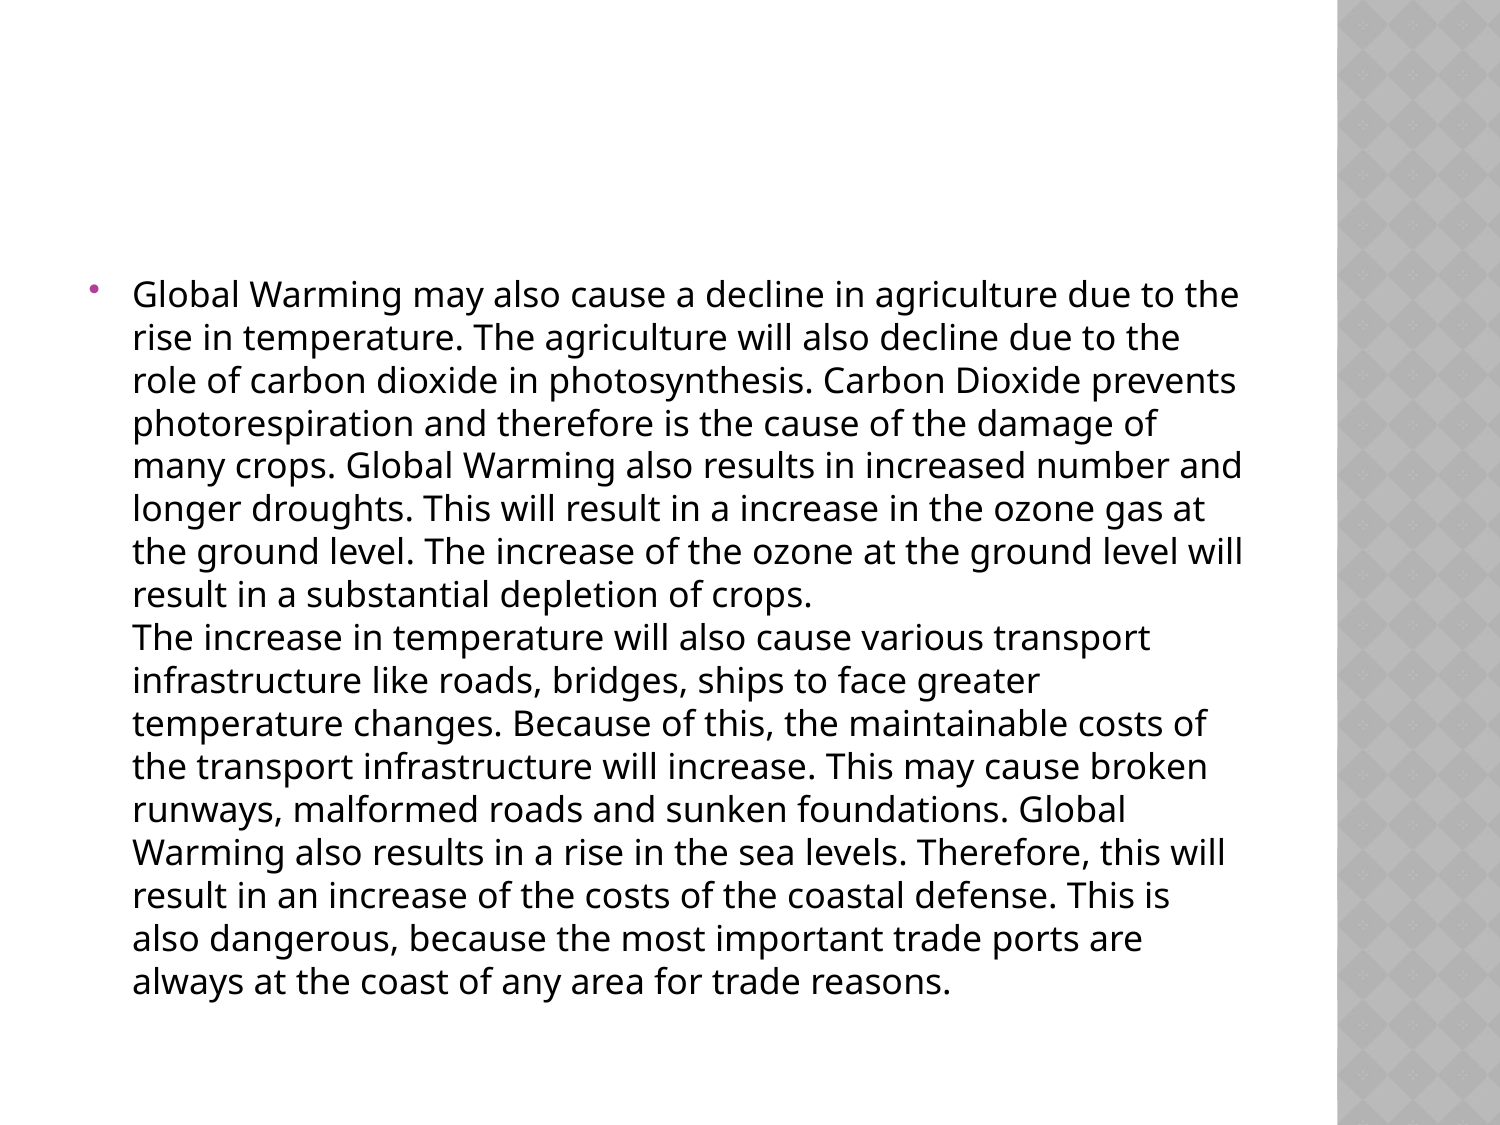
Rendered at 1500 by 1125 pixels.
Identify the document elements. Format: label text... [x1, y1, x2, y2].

list Global Warming may also cause a decline in agriculture due to the rise in temperature. The agriculture will also decline due to the role of carbon dioxide in photosynthesis. Carbon Dioxide prevents photorespiration and therefore is the cause of the damage of many crops. Global Warming also results in increased number and longer droughts. This will result in a increase in the ozone gas at the ground level. The increase of the ozone at the ground level will result in a substantial depletion of crops. The increase in temperature will also cause various transport infrastructure like roads, bridges, ships to face greater temperature changes. Because of this, the maintainable costs of the transport infrastructure will increase. This may cause broken runways, malformed roads and sunken foundations. Global Warming also results in a rise in the sea levels. Therefore, this will result in an increase of the costs of the coastal defense. This is also dangerous, because the most important trade ports are always at the coast of any area for trade reasons. [75, 264, 1263, 1059]
